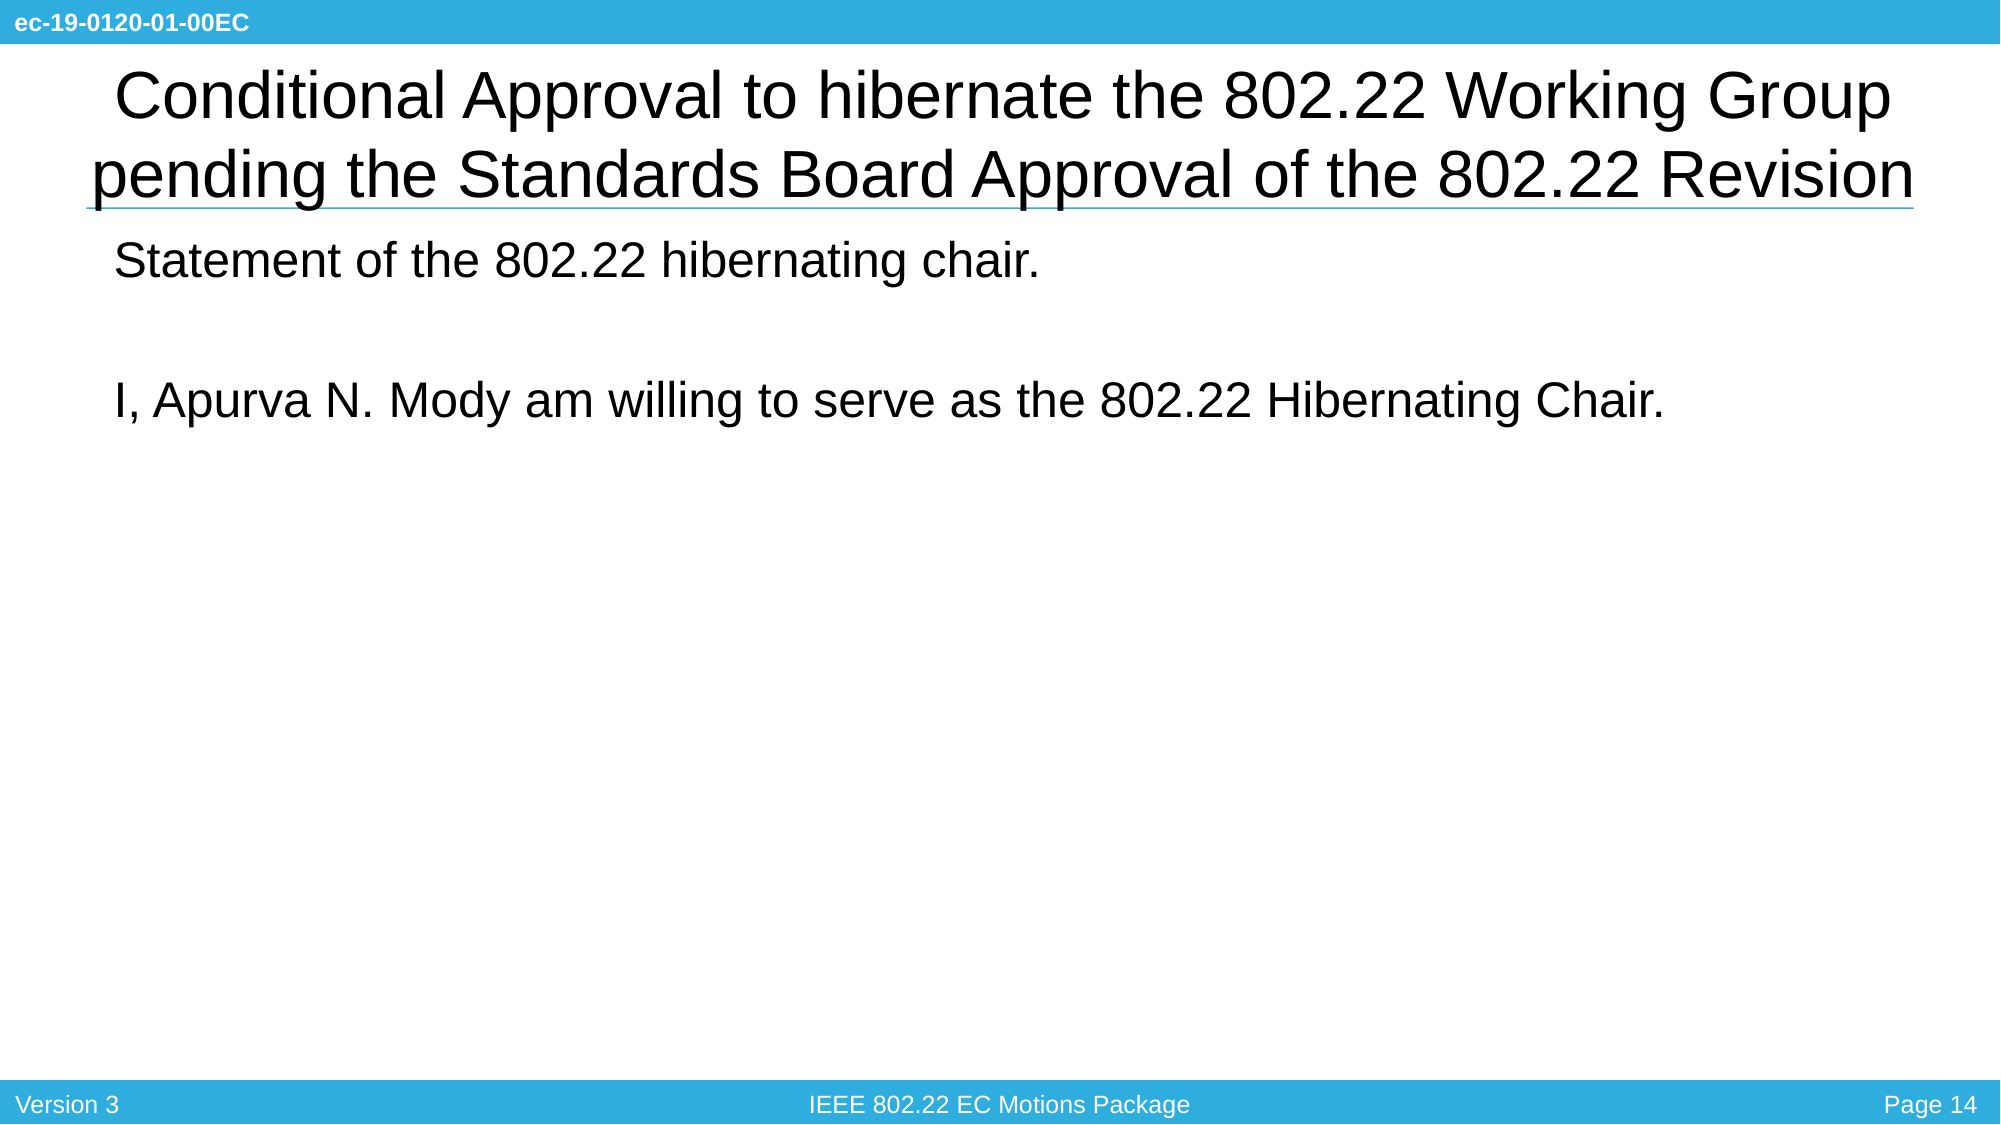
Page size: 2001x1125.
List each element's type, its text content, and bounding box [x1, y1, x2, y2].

list Statement of the 802.22 hibernating chair. I, Apurva N. Mody am willing to serve as the 802.22 Hibernating Chair. [55, 220, 1945, 1059]
title Conditional Approval to hibernate the 802.22 Working Group pending the Standards Board Approval of the 802.22 Revision [74, 66, 1934, 197]
